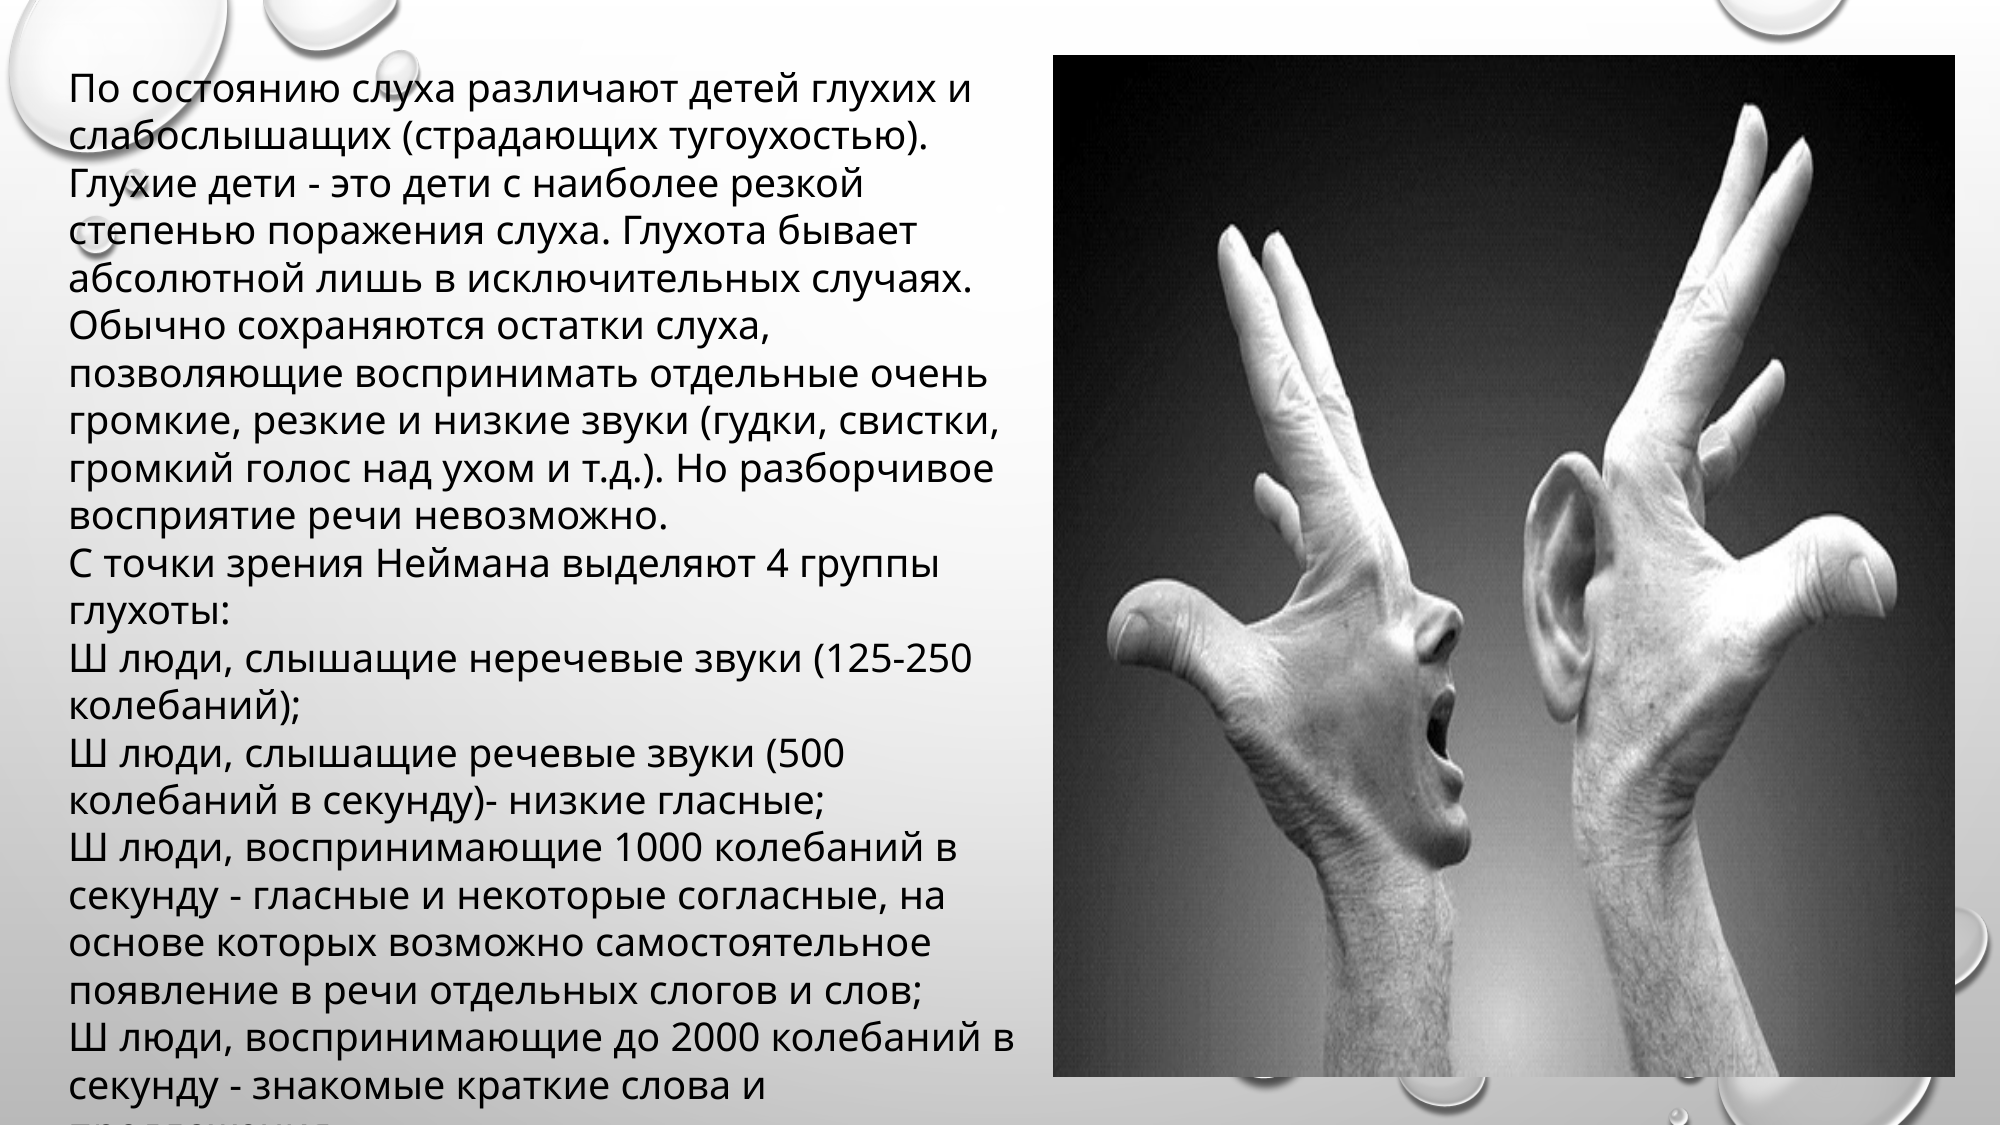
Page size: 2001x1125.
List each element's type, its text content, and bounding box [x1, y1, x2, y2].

picture [0, 0, 2000, 1125]
text_box По состоянию слуха различают детей глухих и слабослышащих (страдающих тугоухостью). Глухие дети - это дети с наиболее резкой степенью поражения слуха. Глухота бывает абсолютной лишь в исключительных случаях. Обычно сохраняются остатки слуха, позволяющие воспринимать отдельные очень громкие, резкие и низкие звуки (гудки, свистки, громкий голос над ухом и т.д.). Но разборчивое восприятие речи невозможно. С точки зрения Неймана выделяют 4 группы глухоты: Ш люди, слышащие неречевые звуки (125-250 колебаний); Ш люди, слышащие речевые звуки (500 колебаний в секунду)- низкие гласные; Ш люди, воспринимающие 1000 колебаний в секунду - гласные и некоторые согласные, на основе которых возможно самостоятельное появление в речи отдельных слогов и слов; Ш люди, воспринимающие до 2000 колебаний в секунду - знакомые краткие слова и предложения. [53, 55, 1054, 1125]
